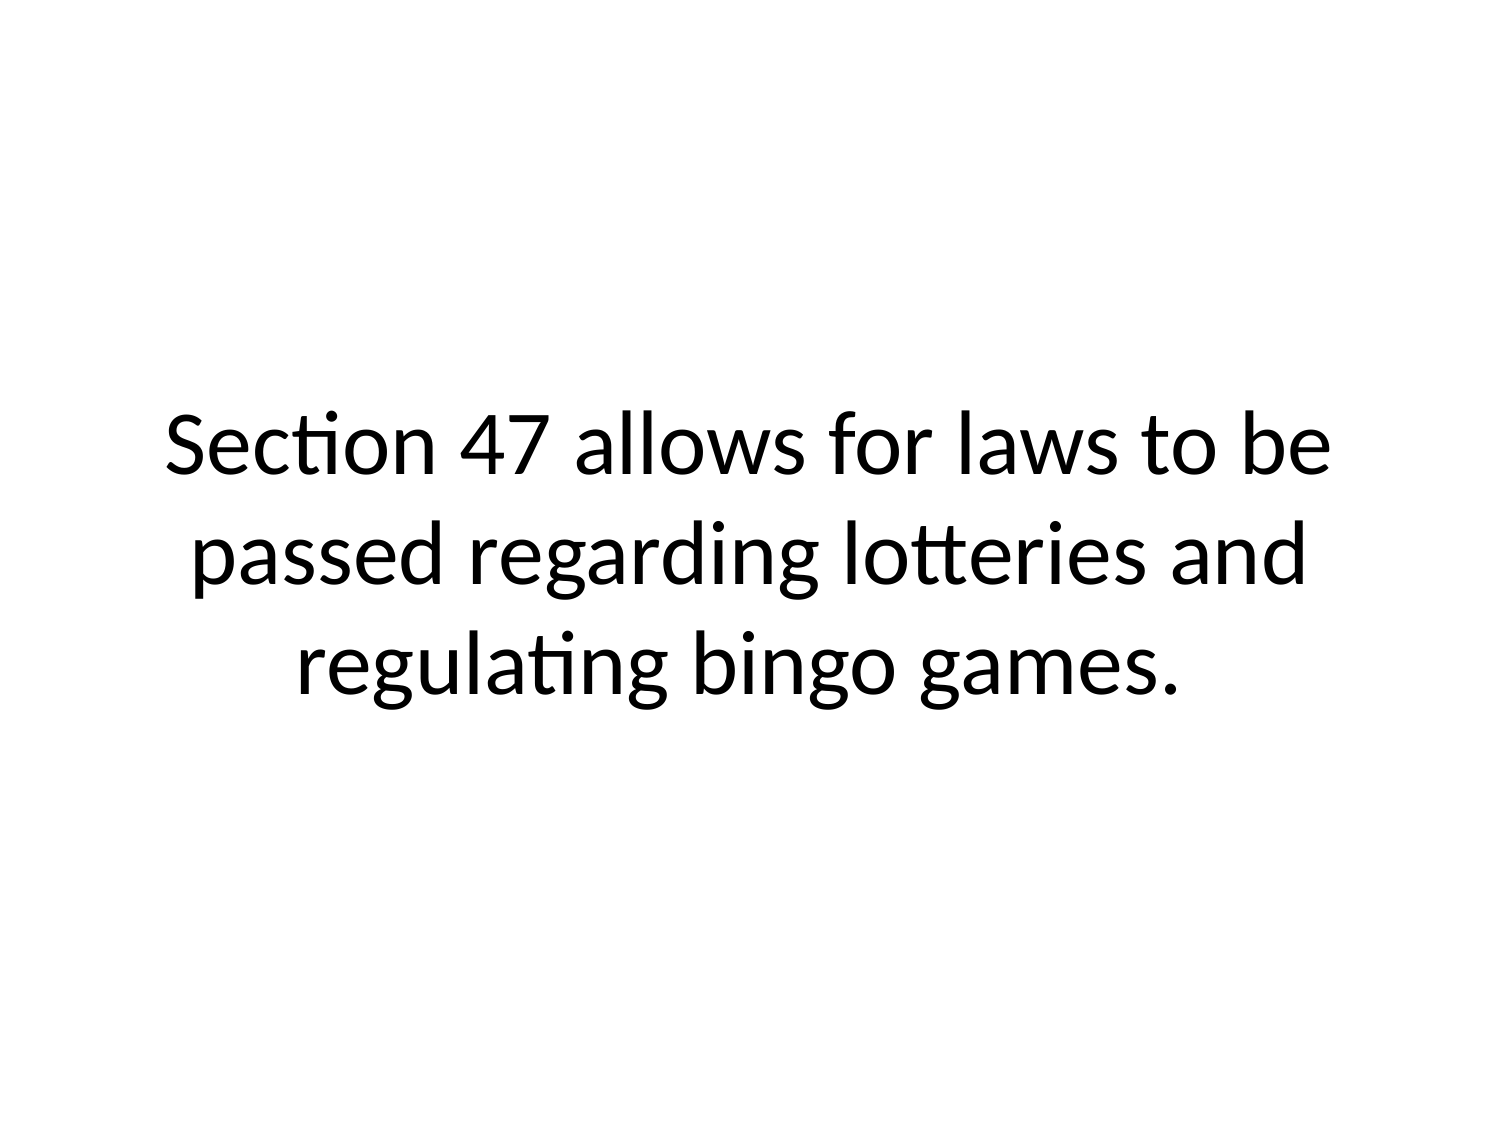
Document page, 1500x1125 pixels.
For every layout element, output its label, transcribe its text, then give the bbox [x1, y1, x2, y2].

title Section 47 allows for laws to be passed regarding lotteries and regulating bingo games. [75, 45, 1425, 1050]
